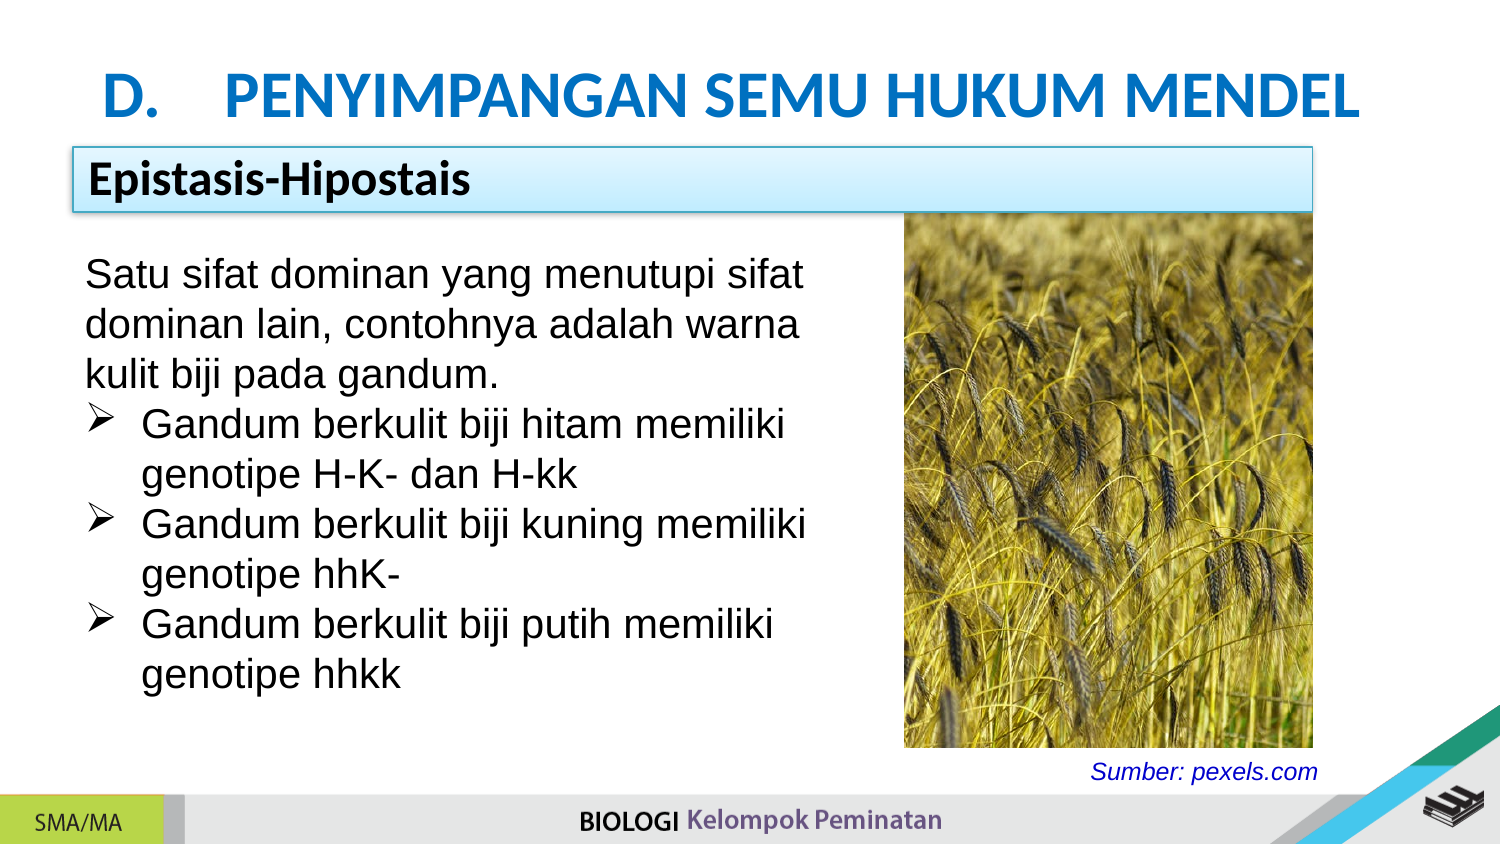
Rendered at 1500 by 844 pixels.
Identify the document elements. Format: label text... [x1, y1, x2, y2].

text_box Satu sifat dominan yang menutupi sifat dominan lain, contohnya adalah warna kulit biji pada gandum. Gandum berkulit biji hitam memiliki genotipe H-K- dan H-kk Gandum berkulit biji kuning memiliki genotipe hhK- Gandum berkulit biji putih memiliki genotipe hhkk [70, 239, 863, 704]
picture [0, 204, 1500, 844]
text_box Epistasis-Hipostais [72, 146, 1313, 213]
text_box PENYIMPANGAN SEMU HUKUM MENDEL [87, 56, 1400, 135]
